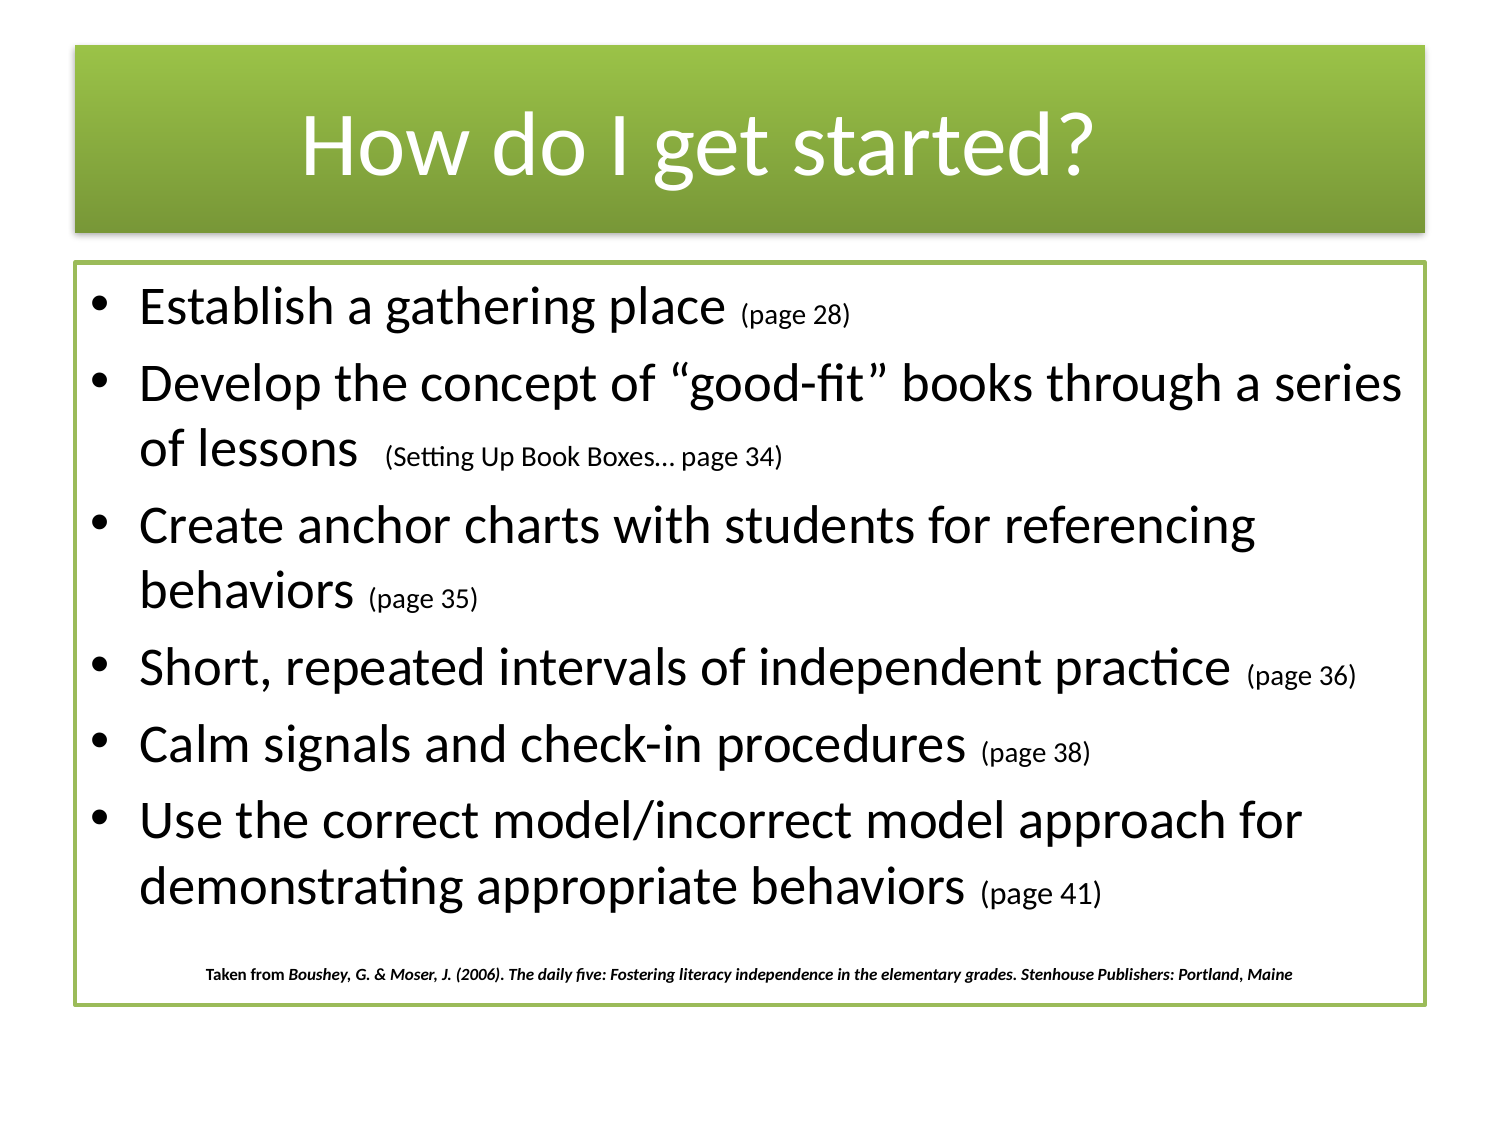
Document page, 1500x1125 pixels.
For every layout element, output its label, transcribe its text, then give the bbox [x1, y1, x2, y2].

title How do I get started? [75, 45, 1425, 233]
list Establish a gathering place (page 28) Develop the concept of “good-fit” books through a series of lessons (Setting Up Book Boxes… page 34) Create anchor charts with students for referencing behaviors (page 35) Short, repeated intervals of independent practice (page 36) Calm signals and check-in procedures (page 38) Use the correct model/incorrect model approach for demonstrating appropriate behaviors (page 41) Taken from Boushey, G. & Moser, J. (2006). The daily five: Fostering literacy independence in the elementary grades. Stenhouse Publishers: Portland, Maine [73, 260, 1427, 1007]
